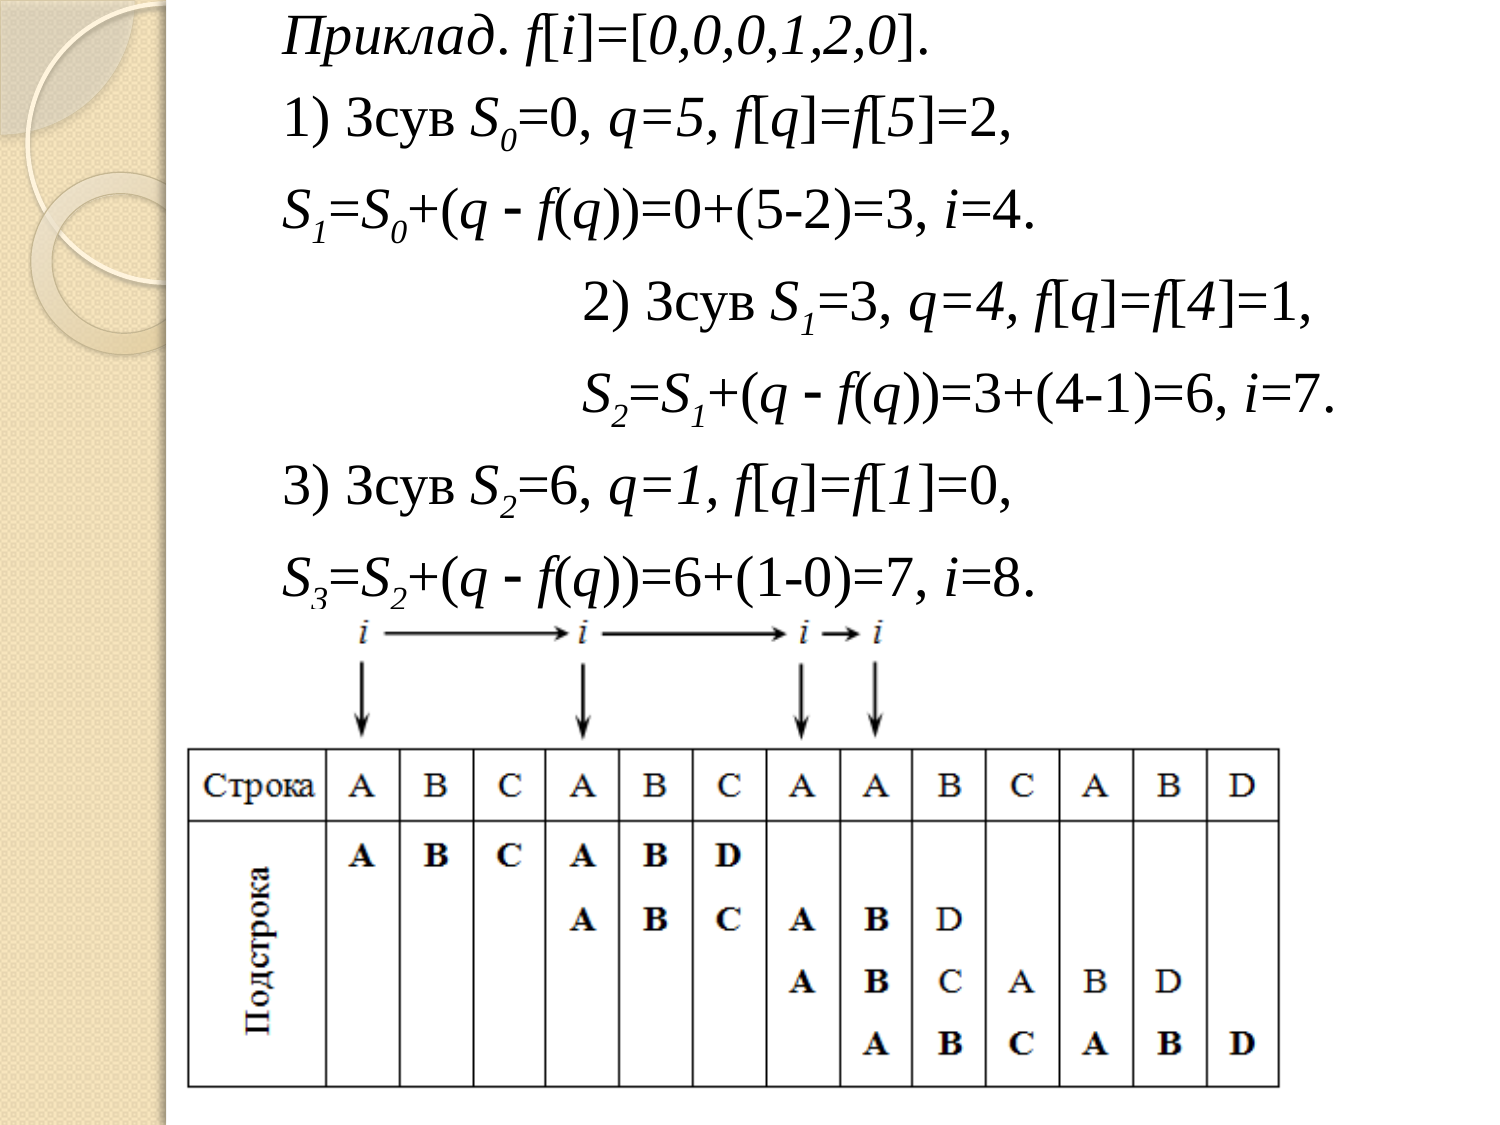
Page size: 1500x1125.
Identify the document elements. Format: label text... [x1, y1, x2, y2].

list Приклад. f[і]=[0,0,0,1,2,0]. 1) Зсув S0=0, q=5, f[q]=f[5]=2, S1=S0+(q  f(q))=0+(5-2)=3, і=4. 2) Зсув S1=3, q=4, f[q]=f[4]=1, S2=S1+(q  f(q))=3+(4-1)=6, і=7. 3) Зсув S2=6, q=1, f[q]=f[1]=0, S3=S2+(q  f(q))=6+(1-0)=7, і=8. [253, 0, 1454, 995]
picture [182, 609, 1286, 1095]
